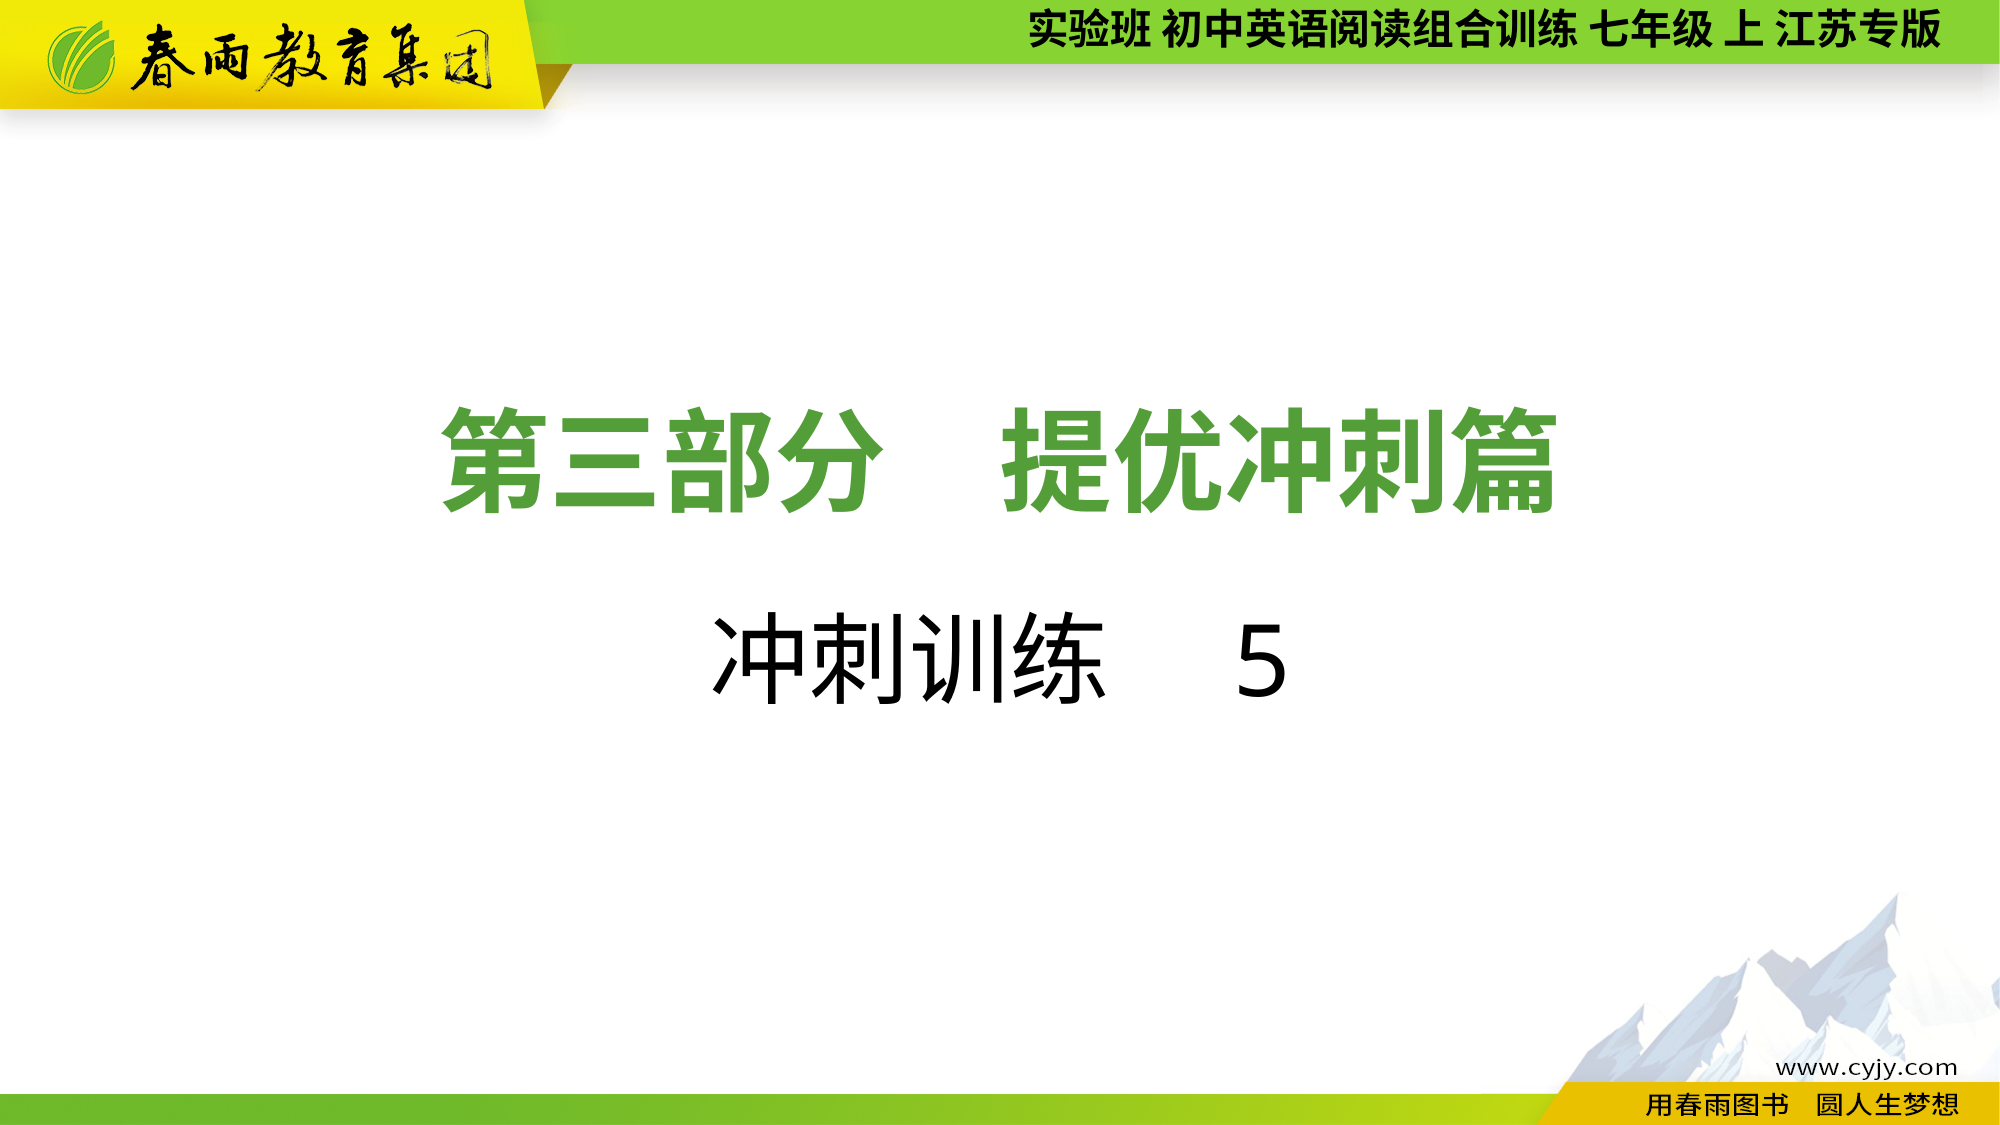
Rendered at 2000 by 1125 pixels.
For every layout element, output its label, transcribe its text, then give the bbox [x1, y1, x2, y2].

text_box 第三部分 提优冲刺篇 [54, 316, 1946, 528]
picture [0, 0, 2000, 1125]
text_box 冲刺训练 5 [54, 528, 1946, 724]
